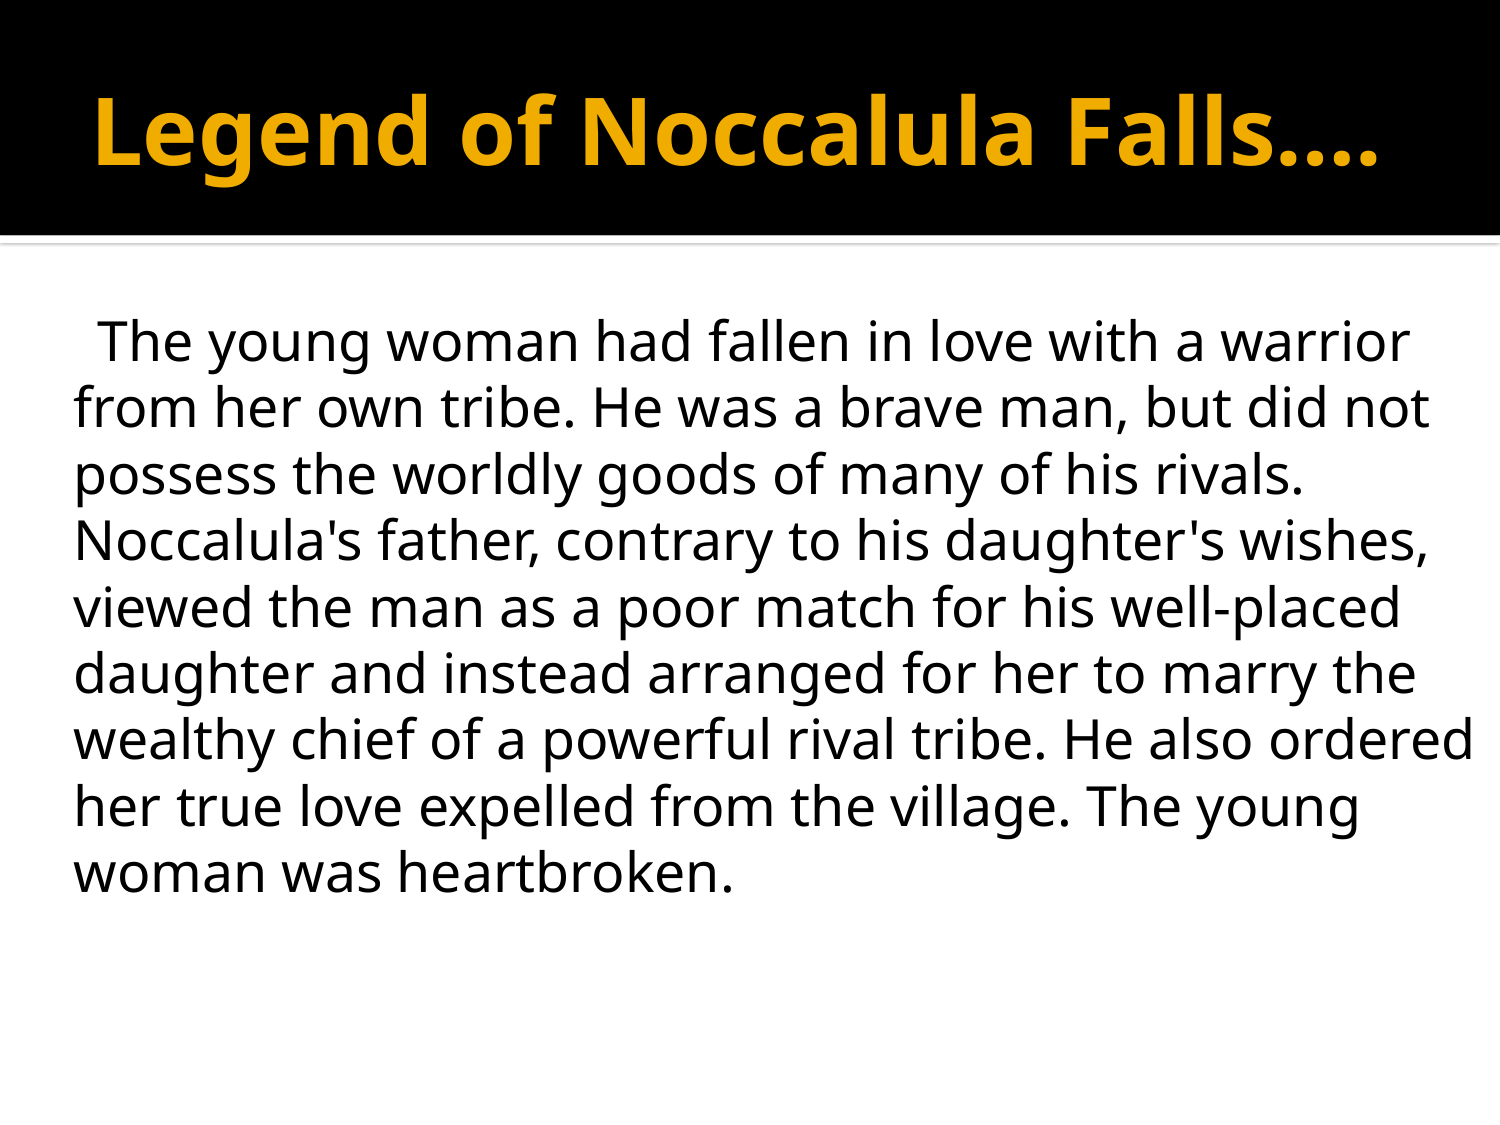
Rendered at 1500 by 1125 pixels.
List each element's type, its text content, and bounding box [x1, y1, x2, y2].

title Legend of Noccalula Falls…. [75, 25, 1425, 231]
list The young woman had fallen in love with a warrior from her own tribe. He was a brave man, but did not possess the worldly goods of many of his rivals. Noccalula's father, contrary to his daughter's wishes, viewed the man as a poor match for his well-placed daughter and instead arranged for her to marry the wealthy chief of a powerful rival tribe. He also ordered her true love expelled from the village. The young woman was heartbroken. [0, 291, 1500, 1050]
